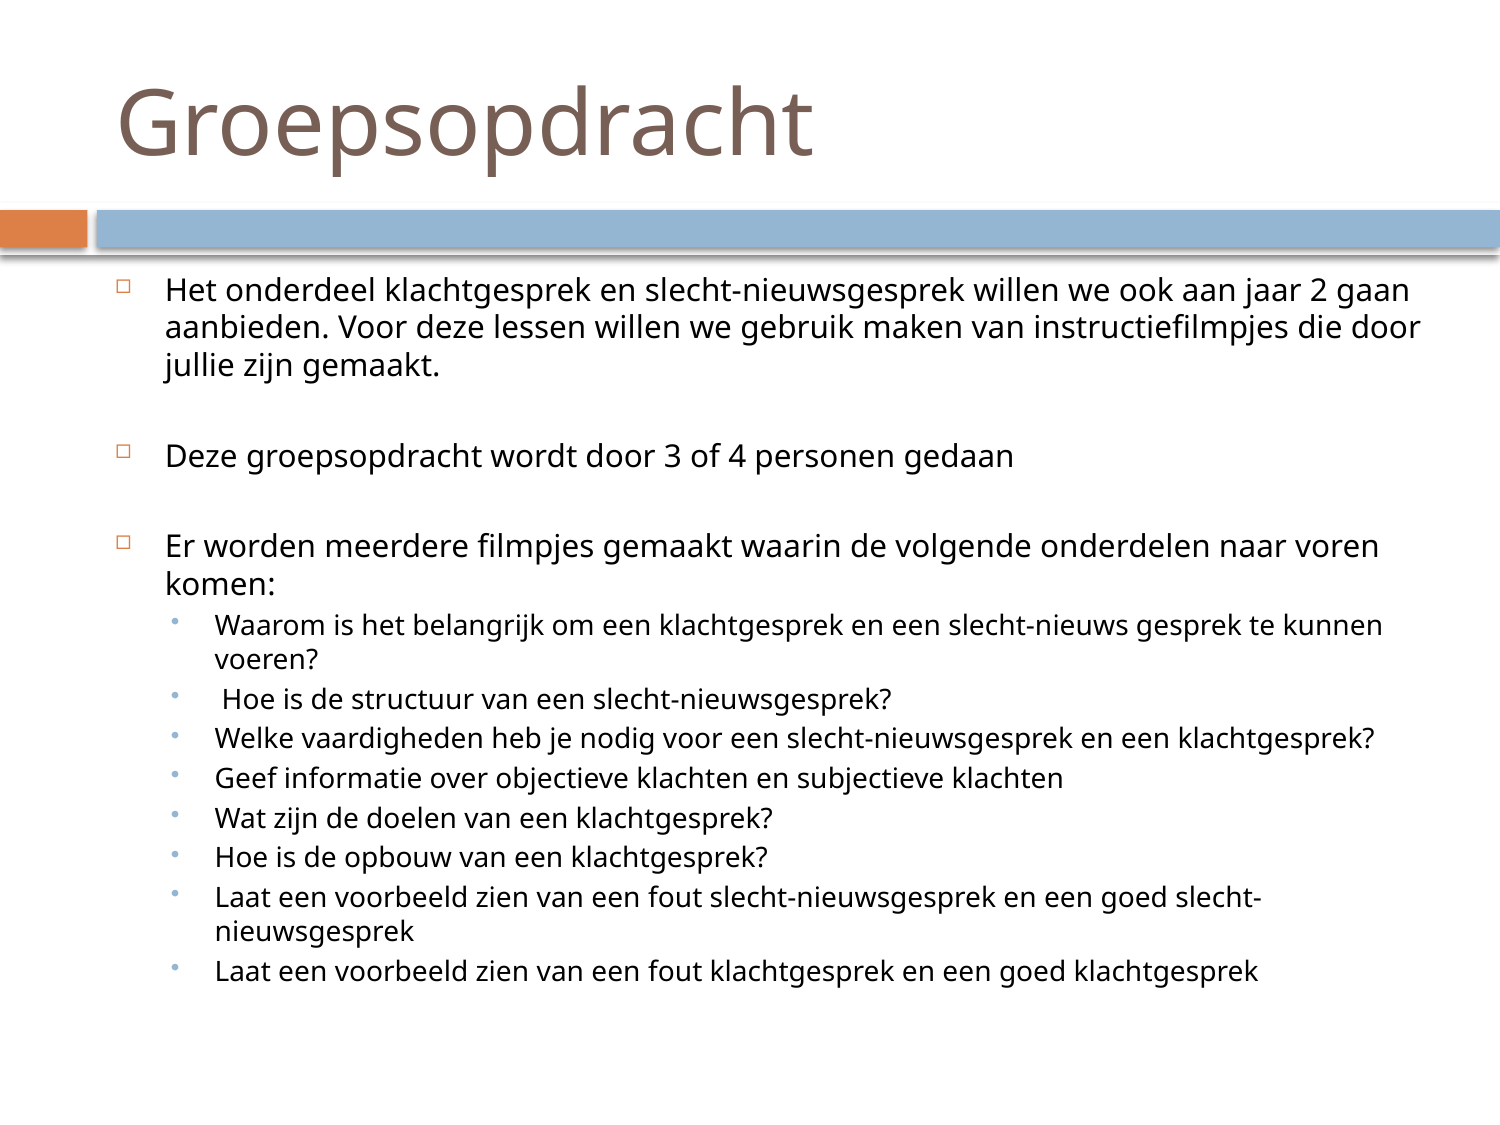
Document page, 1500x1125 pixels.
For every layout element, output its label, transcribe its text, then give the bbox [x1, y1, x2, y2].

list Het onderdeel klachtgesprek en slecht-nieuwsgesprek willen we ook aan jaar 2 gaan aanbieden. Voor deze lessen willen we gebruik maken van instructiefilmpjes die door jullie zijn gemaakt. Deze groepsopdracht wordt door 3 of 4 personen gedaan Er worden meerdere filmpjes gemaakt waarin de volgende onderdelen naar voren komen: Waarom is het belangrijk om een klachtgesprek en een slecht-nieuws gesprek te kunnen voeren? Hoe is de structuur van een slecht-nieuwsgesprek? Welke vaardigheden heb je nodig voor een slecht-nieuwsgesprek en een klachtgesprek? Geef informatie over objectieve klachten en subjectieve klachten Wat zijn de doelen van een klachtgesprek? Hoe is de opbouw van een klachtgesprek? Laat een voorbeeld zien van een fout slecht-nieuwsgesprek en een goed slecht-nieuwsgesprek Laat een voorbeeld zien van een fout klachtgesprek en een goed klachtgesprek [100, 262, 1438, 1000]
title Groepsopdracht [100, 37, 1438, 200]
